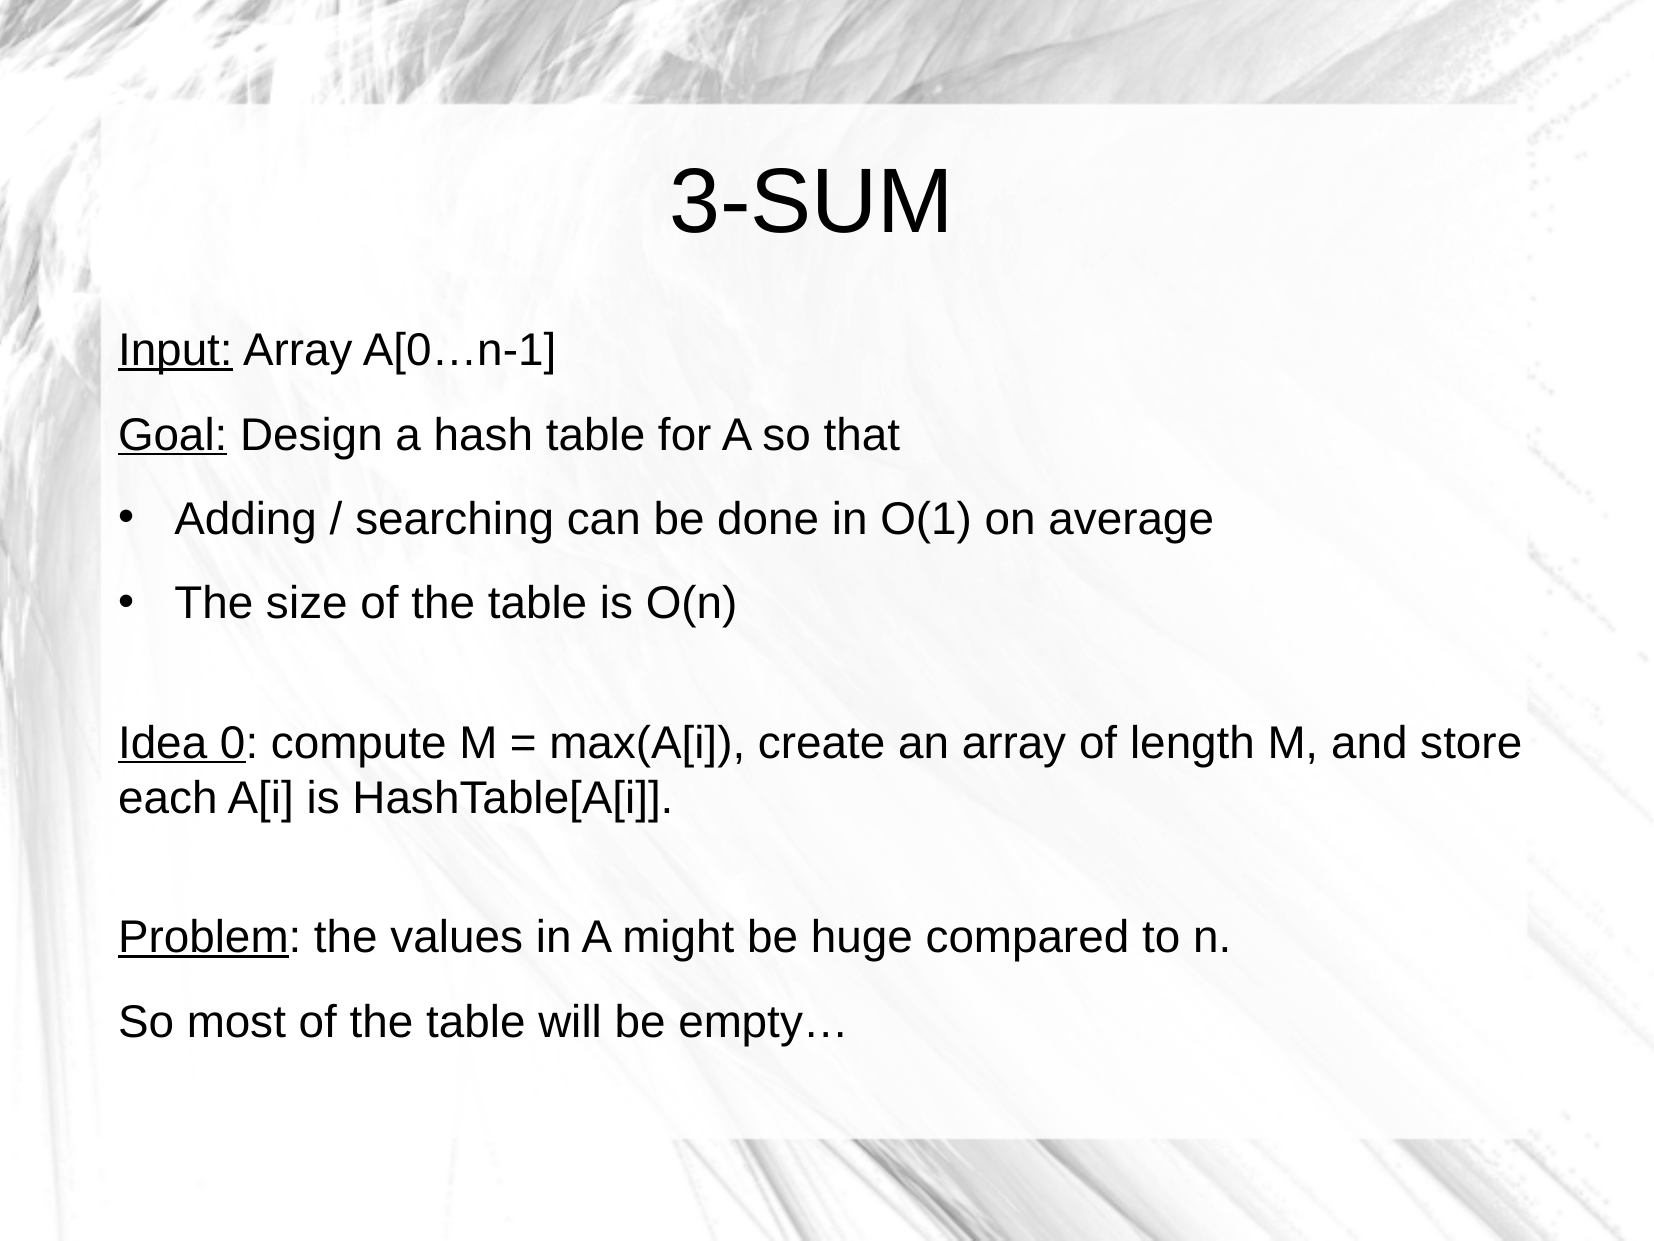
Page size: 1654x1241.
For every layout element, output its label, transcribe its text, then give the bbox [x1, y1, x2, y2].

list Input: Array A[0…n-1] Goal: Design a hash table for A so that Adding / searching can be done in O(1) on average The size of the table is O(n) Idea 0: compute M = max(A[i]), create an array of length M, and store each A[i] is HashTable[A[i]]. Problem: the values in A might be huge compared to n. So most of the table will be empty… [118, 319, 1571, 1102]
picture [0, 0, 1654, 1241]
title 3-SUM [118, 112, 1506, 281]
